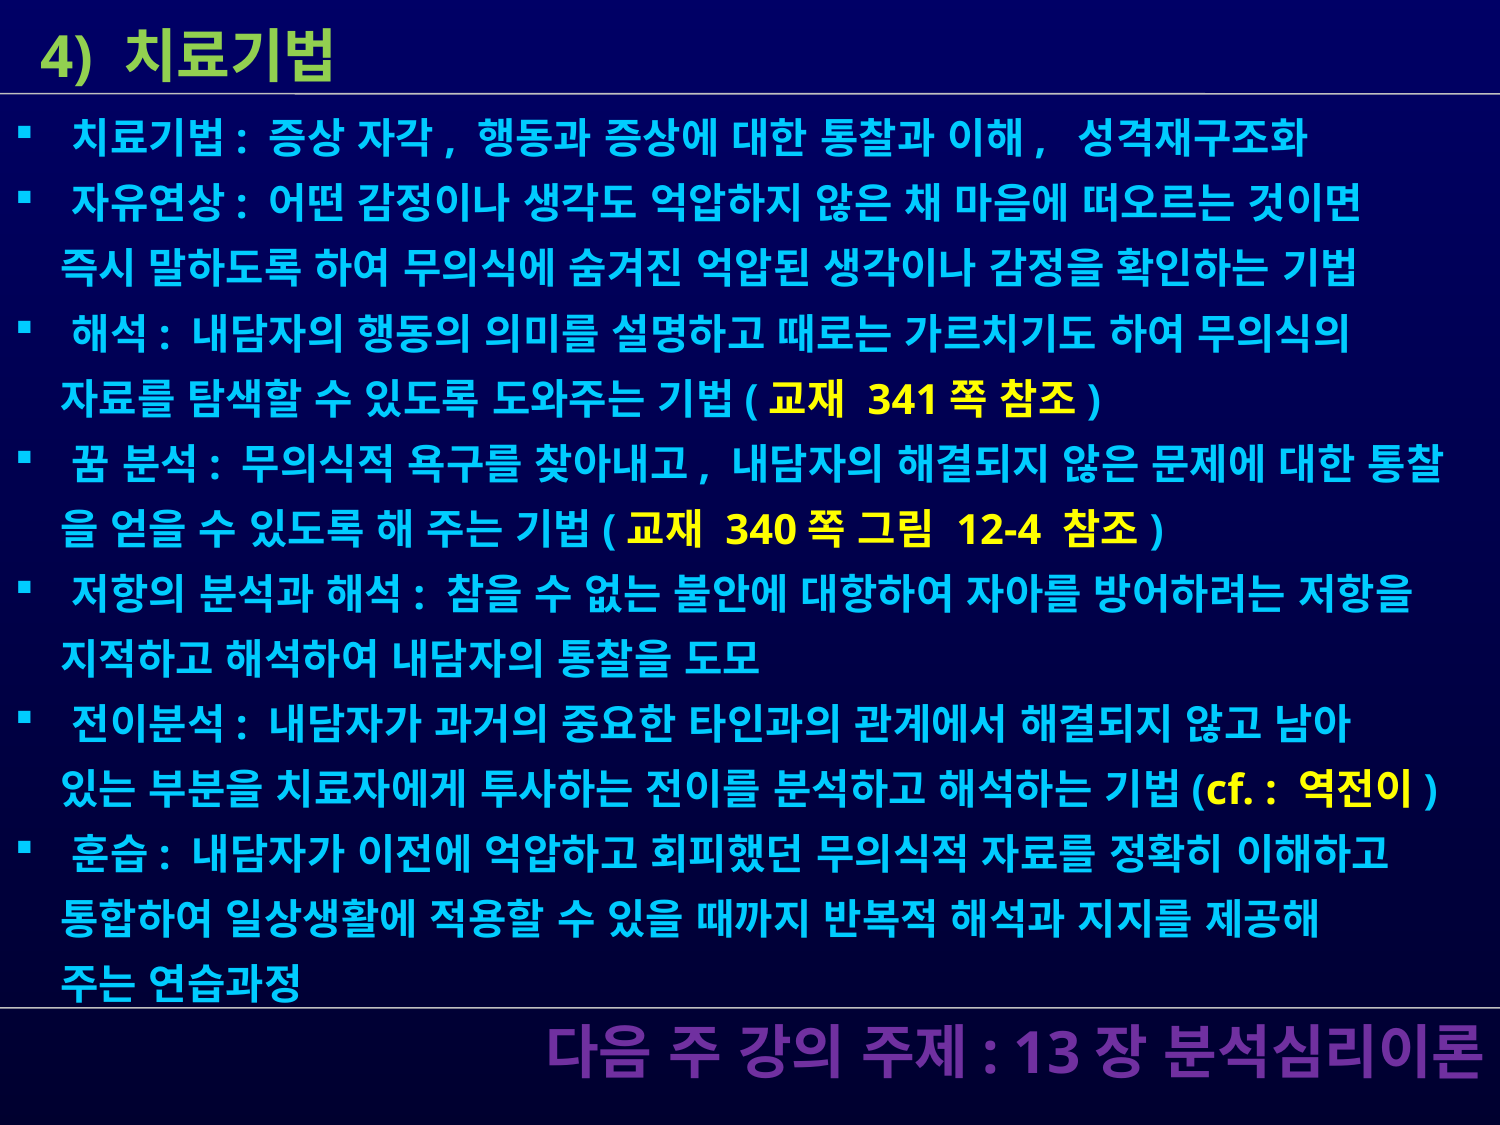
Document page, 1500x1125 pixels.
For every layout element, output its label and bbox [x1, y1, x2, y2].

text_box [0, 11, 1500, 1094]
